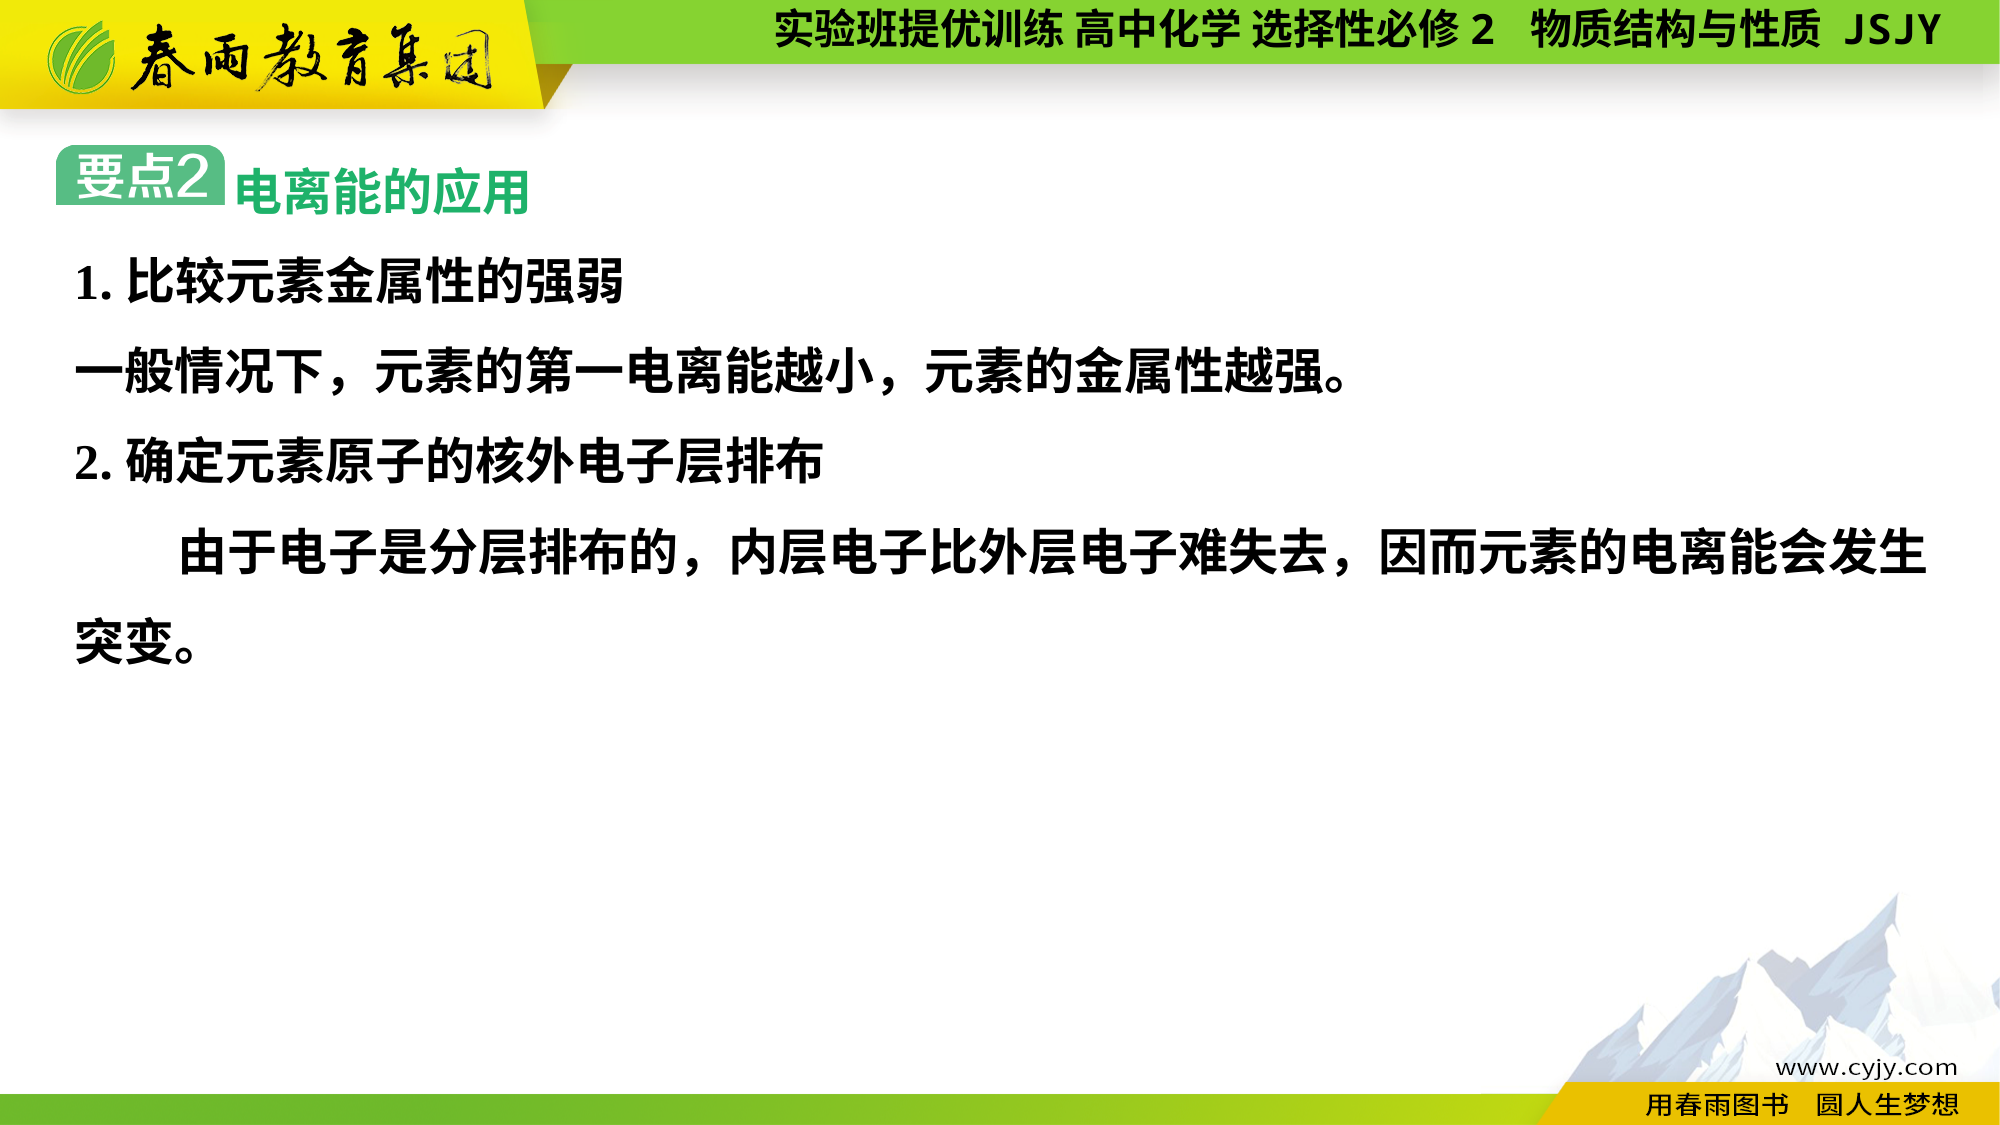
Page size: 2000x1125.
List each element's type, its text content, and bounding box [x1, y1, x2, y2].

list 电离能的应用 1.比较元素金属性的强弱 一般情况下，元素的第一电离能越小，元素的金属性越强。 2.确定元素原子的核外电子层排布 由于电子是分层排布的，内层电子比外层电子难失去，因而元素的电离能会发生突变。 [59, 122, 1944, 683]
picture [0, 0, 2000, 1125]
